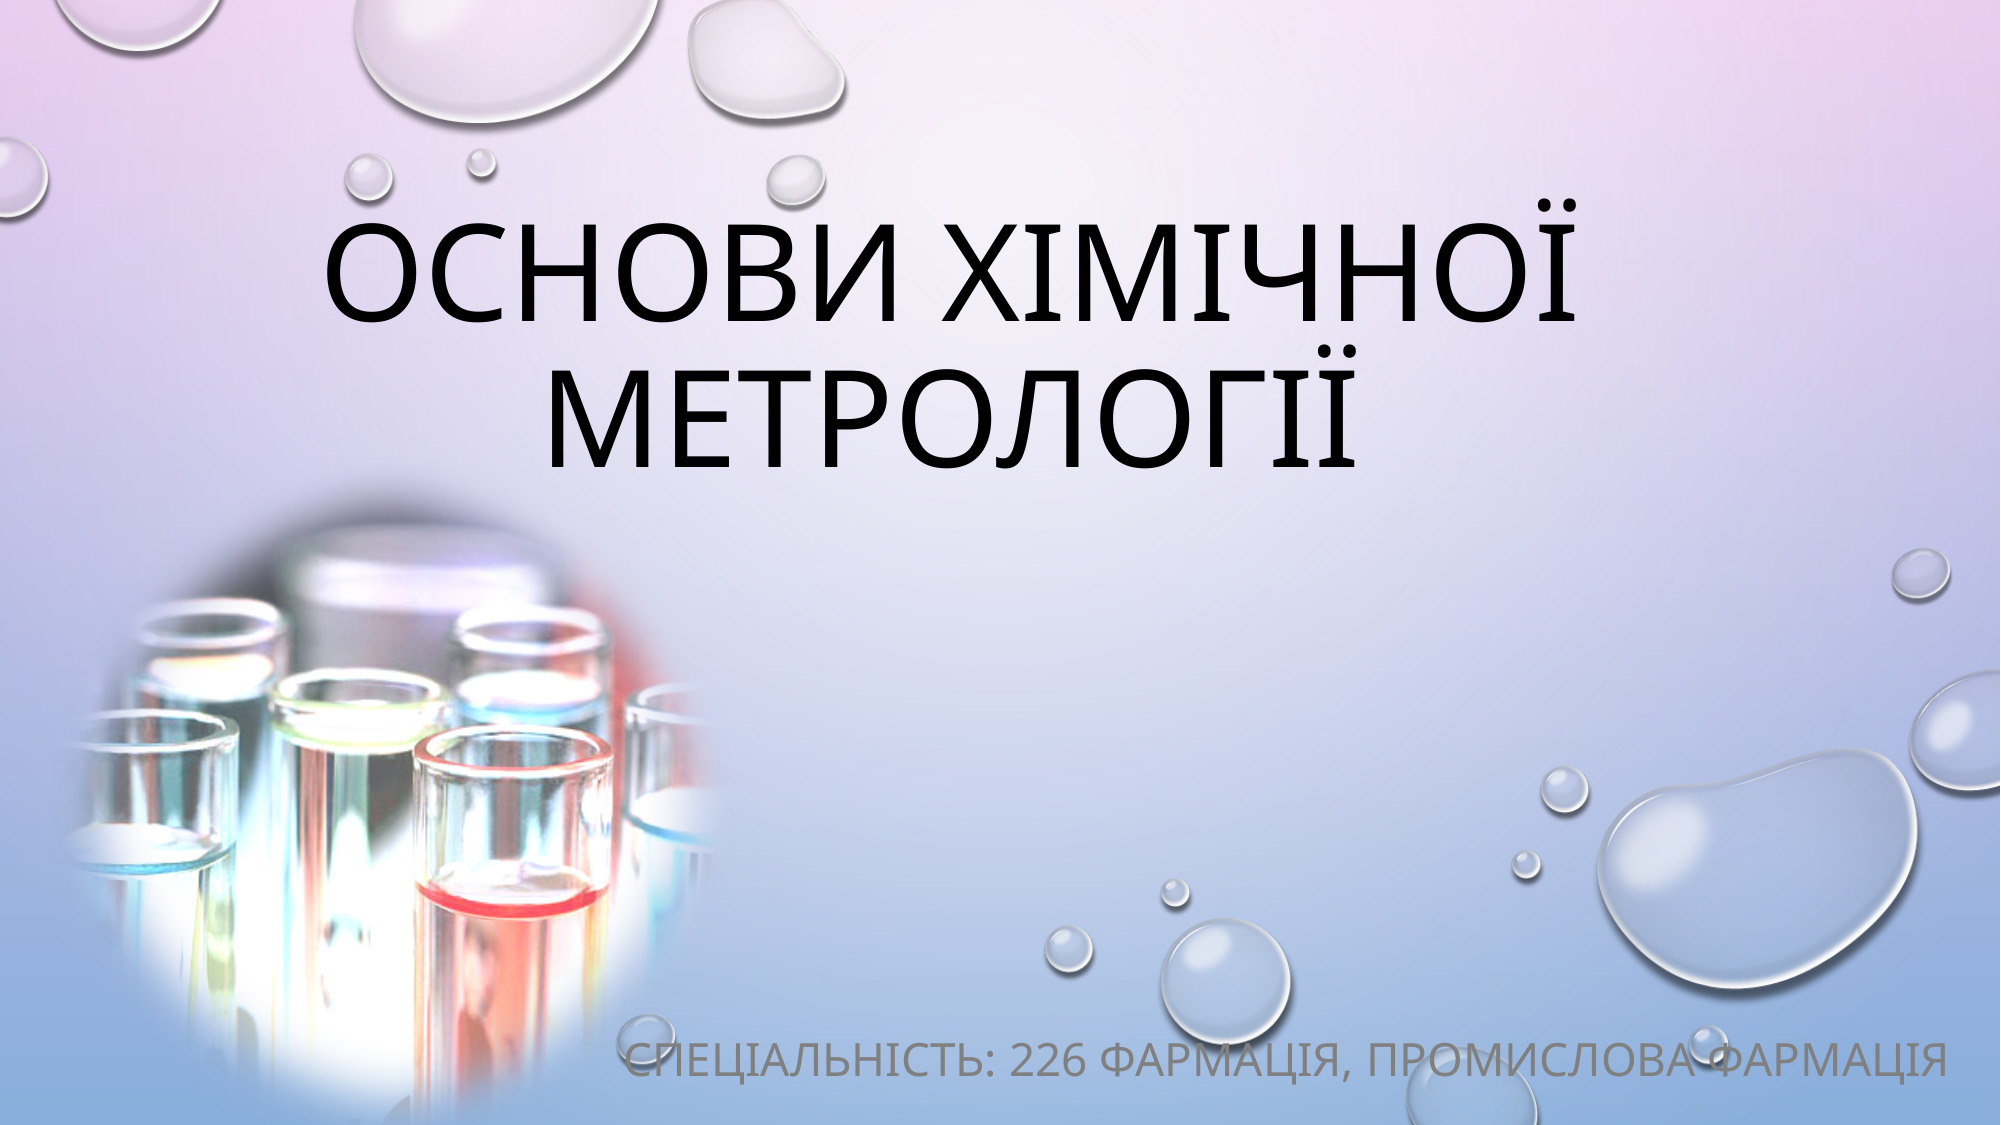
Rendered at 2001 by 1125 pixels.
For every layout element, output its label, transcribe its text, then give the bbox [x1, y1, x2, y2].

picture [0, 0, 2000, 1125]
title Основи хімічної метрології [237, 92, 1663, 505]
subtitle Спеціальність: 226 Фармація, промислова фармація [748, 1012, 2000, 1125]
